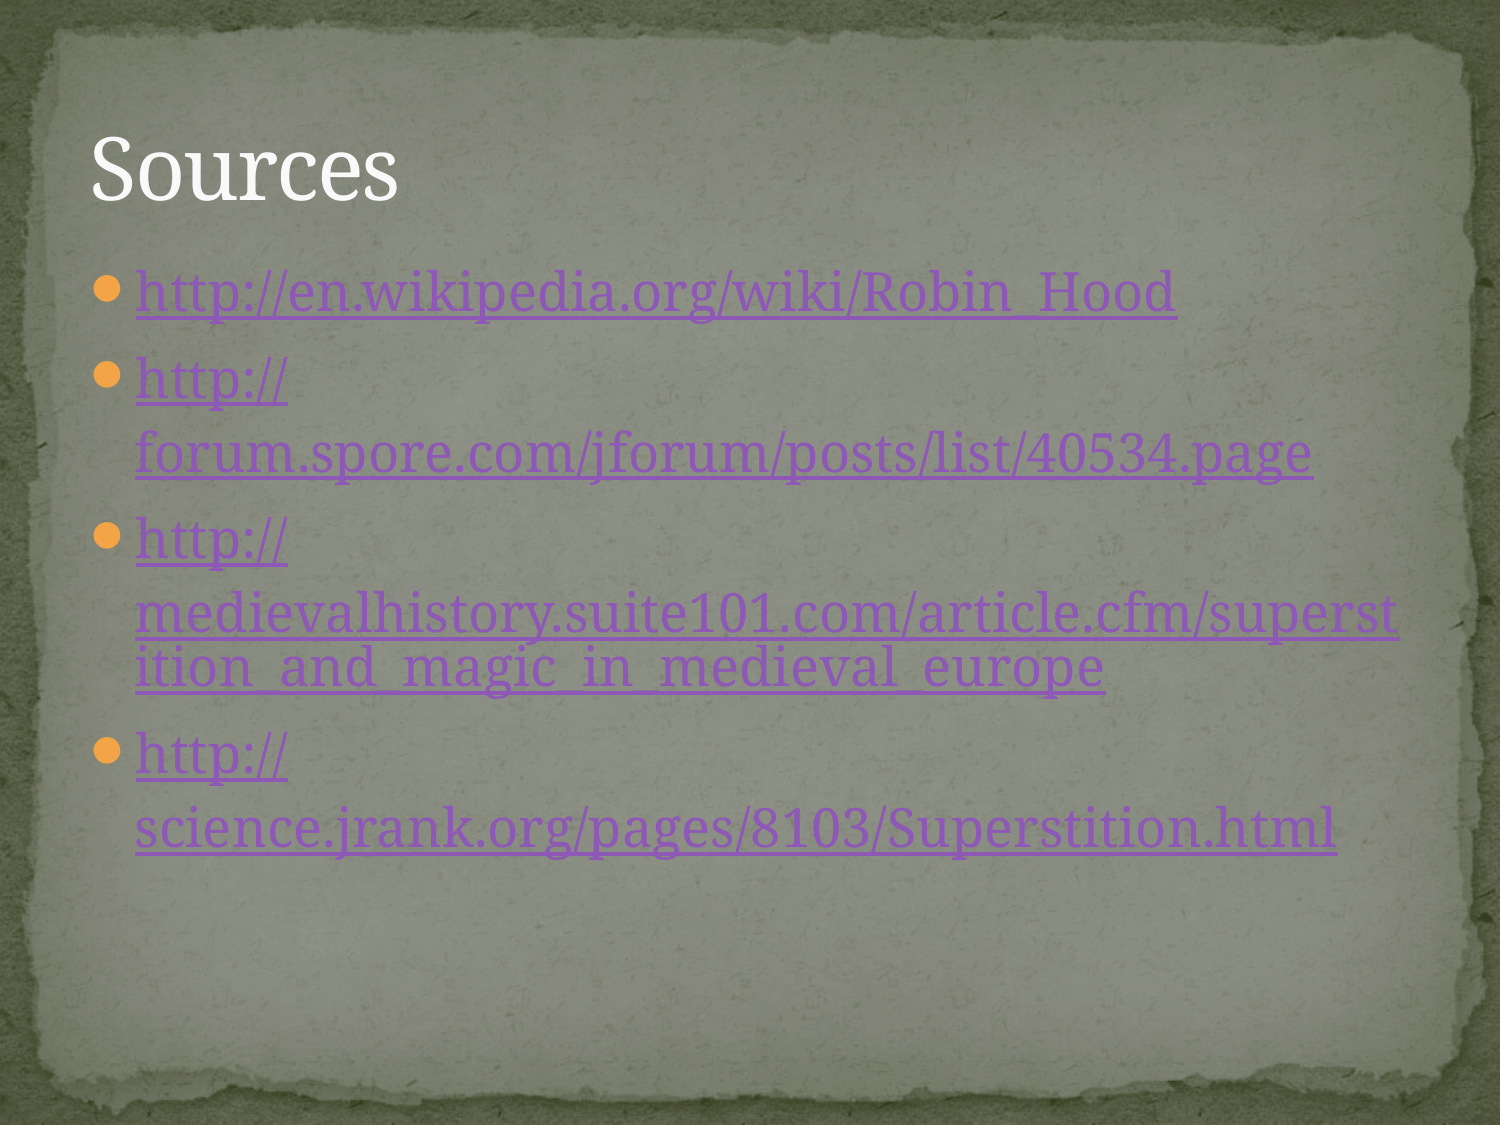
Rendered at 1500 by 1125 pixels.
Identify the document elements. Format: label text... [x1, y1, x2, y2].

list http://en.wikipedia.org/wiki/Robin_Hood http://forum.spore.com/jforum/posts/list/40534.page http://medievalhistory.suite101.com/article.cfm/superstition_and_magic_in_medieval_europe http://science.jrank.org/pages/8103/Superstition.html [75, 249, 1425, 1000]
title Sources [74, 24, 1425, 225]
